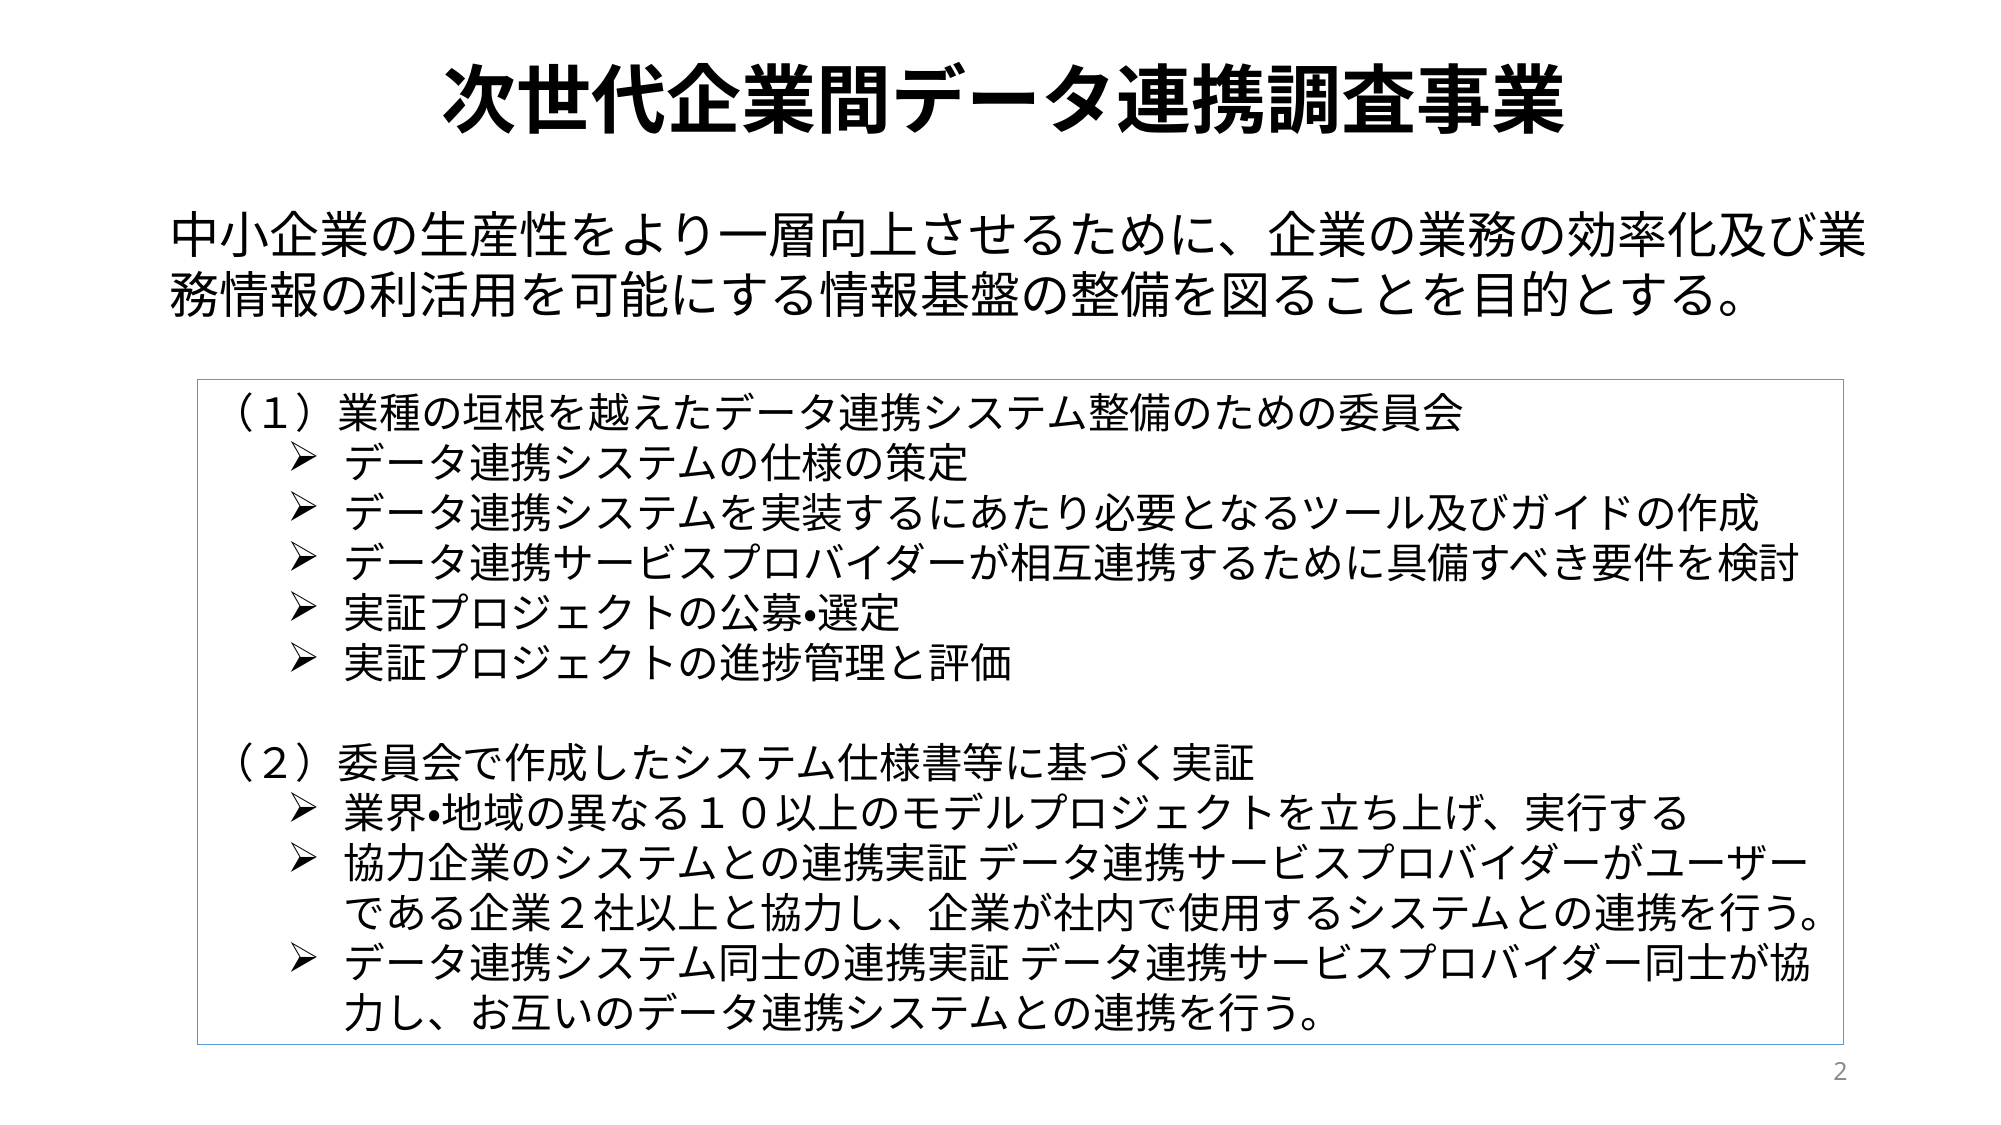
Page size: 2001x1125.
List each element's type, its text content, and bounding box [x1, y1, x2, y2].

slide_number 2 [1412, 1042, 1863, 1103]
text_box （１）業種の垣根を越えたデータ連携システム整備のための委員会 データ連携システムの仕様の策定 データ連携システムを実装するにあたり必要となるツール及びガイドの作成 データ連携サービスプロバイダーが相互連携するために具備すべき要件を検討 実証プロジェクトの公募・選定 実証プロジェクトの進捗管理と評価 （２）委員会で作成したシステム仕様書等に基づく実証 業界・地域の異なる１０以上のモデルプロジェクトを立ち上げ、実行する 協力企業のシステムとの連携実証 データ連携サービスプロバイダーがユーザーである企業２社以上と協力し、企業が社内で使用するシステムとの連携を行う。 データ連携システム同士の連携実証 データ連携サービスプロバイダー同士が協力し、お互いのデータ連携システムとの連携を行う。 [197, 379, 1844, 1045]
text_box 中小企業の生産性をより一層向上させるために、企業の業務の効率化及び業務情報の利活用を可能にする情報基盤の整備を図ることを目的とする。 [154, 195, 1887, 331]
text_box 次世代企業間データ連携調査事業 [209, 45, 1798, 151]
